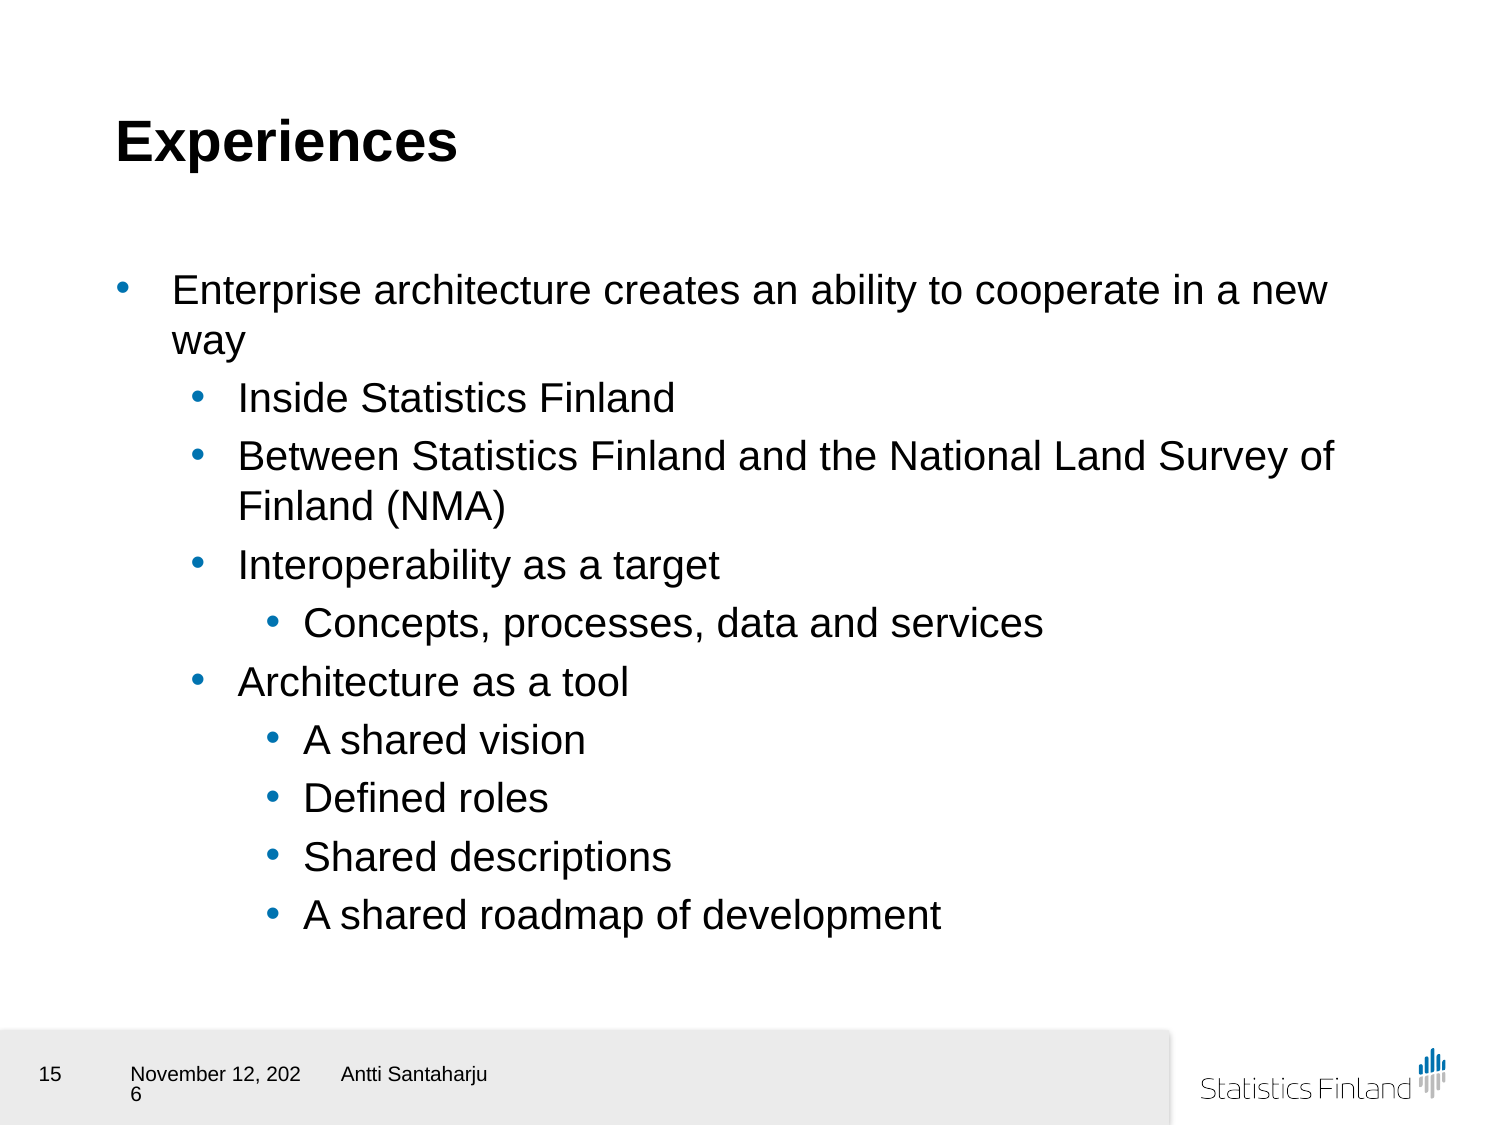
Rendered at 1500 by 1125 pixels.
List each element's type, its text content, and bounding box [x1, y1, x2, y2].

footer Antti Santaharju [325, 1042, 801, 1103]
title Experiences [115, 103, 1385, 175]
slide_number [116, 1042, 325, 1103]
picture [1201, 1048, 1446, 1099]
slide_number 15 [0, 1042, 116, 1103]
list Enterprise architecture creates an ability to cooperate in a new way Inside Statistics Finland Between Statistics Finland and the National Land Survey of Finland (NMA) Interoperability as a target Concepts, processes, data and services Architecture as a tool A shared vision Defined roles Shared descriptions A shared roadmap of development [115, 262, 1385, 987]
